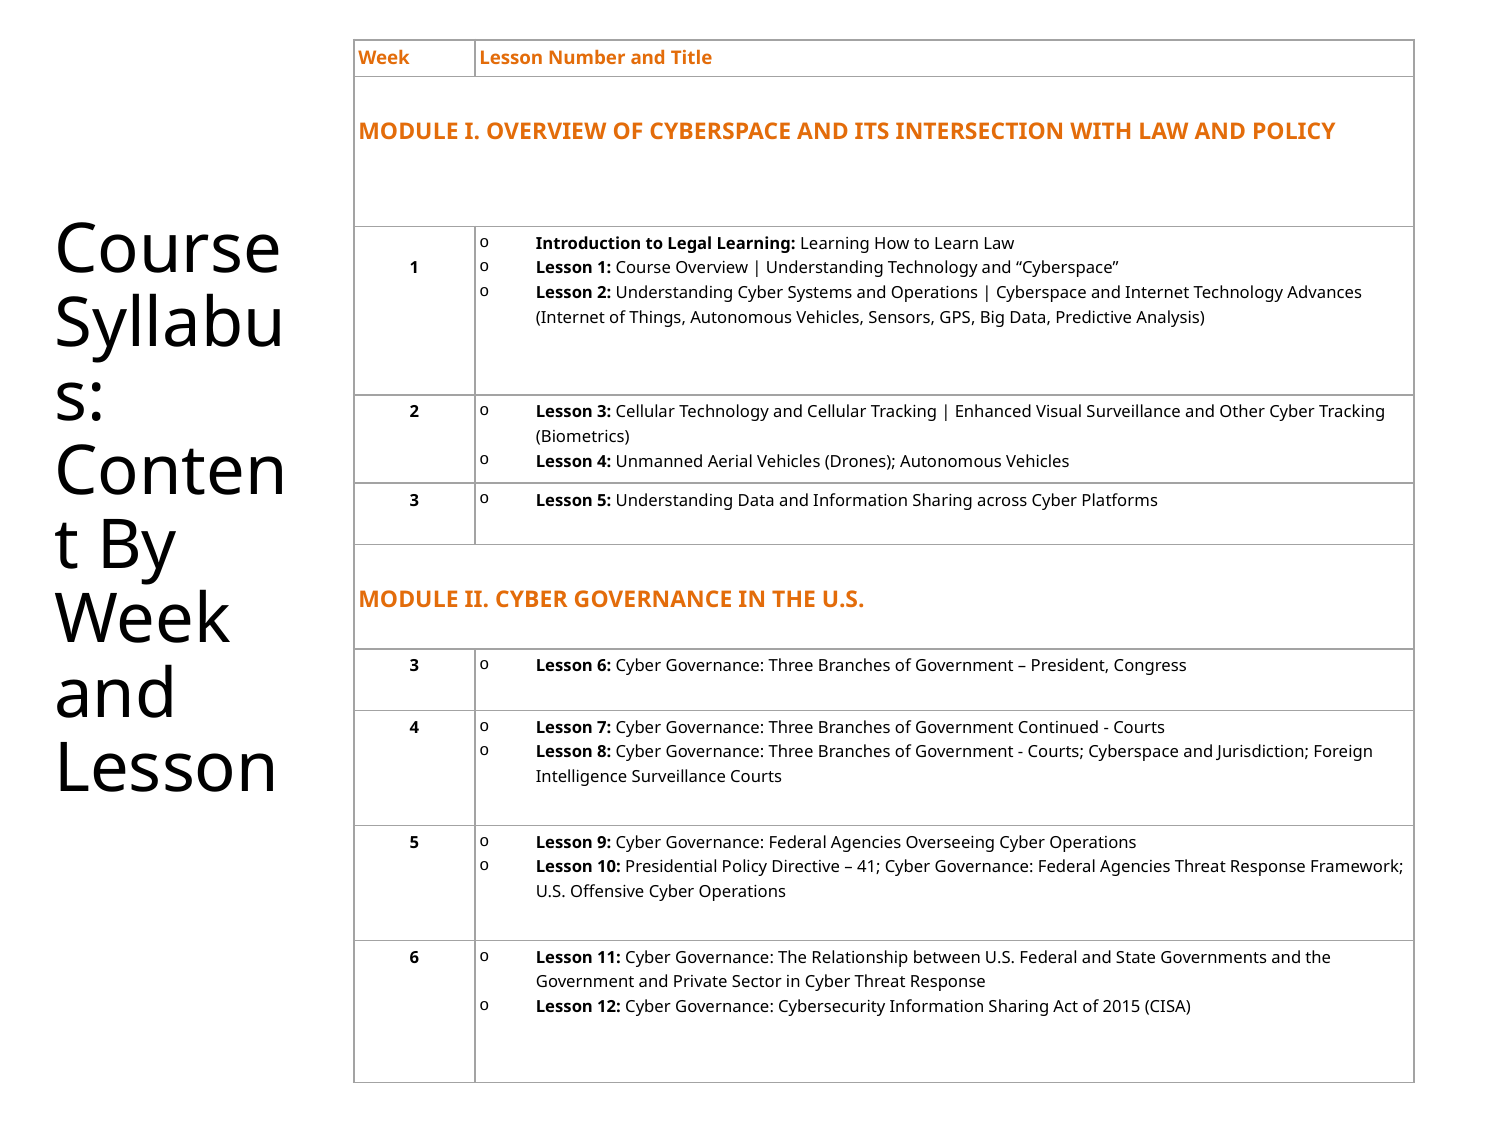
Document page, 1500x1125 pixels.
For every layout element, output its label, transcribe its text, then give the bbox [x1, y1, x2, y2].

table_cell 4 [355, 711, 474, 825]
table_cell Lesson 6: Cyber Governance: Three Branches of Government – President, Congress [476, 650, 1413, 710]
title Course Syllabus: Content By Week and Lesson [39, 234, 316, 785]
table_cell 6 [355, 941, 474, 1082]
table_cell Lesson 9: Cyber Governance: Federal Agencies Overseeing Cyber Operations Lesson 10: Presidential Policy Directive – 41; Cyber Governance: Federal Agencies Threat Response Framework; U.S. Offensive Cyber Operations [476, 826, 1413, 940]
table_cell Lesson 11: Cyber Governance: The Relationship between U.S. Federal and State Governments and the Government and Private Sector in Cyber Threat Response Lesson 12: Cyber Governance: Cybersecurity Information Sharing Act of 2015 (CISA) [476, 941, 1413, 1082]
table_cell 3 [355, 484, 474, 544]
table_cell Introduction to Legal Learning: Learning How to Learn Law Lesson 1: Course Overview | Understanding Technology and “Cyberspace” Lesson 2: Understanding Cyber Systems and Operations | Cyberspace and Internet Technology Advances (Internet of Things, Autonomous Vehicles, Sensors, GPS, Big Data, Predictive Analysis) [476, 227, 1413, 394]
table_header Week [355, 41, 474, 76]
table_cell 3 [355, 650, 474, 710]
table_cell Lesson 7: Cyber Governance: Three Branches of Government Continued - Courts Lesson 8: Cyber Governance: Three Branches of Government - Courts; Cyberspace and Jurisdiction; Foreign Intelligence Surveillance Courts [476, 711, 1413, 825]
table_cell Lesson 5: Understanding Data and Information Sharing across Cyber Platforms [476, 484, 1413, 544]
table_cell 1 [355, 227, 474, 394]
table_cell Lesson 3: Cellular Technology and Cellular Tracking | Enhanced Visual Surveillance and Other Cyber Tracking (Biometrics) Lesson 4: Unmanned Aerial Vehicles (Drones); Autonomous Vehicles [476, 396, 1413, 482]
table_header Lesson Number and Title [476, 41, 1413, 76]
table_cell MODULE II. CYBER GOVERNANCE IN THE U.S. [355, 545, 1413, 648]
table_cell 2 [355, 396, 474, 482]
table_cell MODULE I. OVERVIEW OF CYBERSPACE AND ITS INTERSECTION WITH LAW AND POLICY [355, 77, 1413, 226]
table_cell 5 [355, 826, 474, 940]
